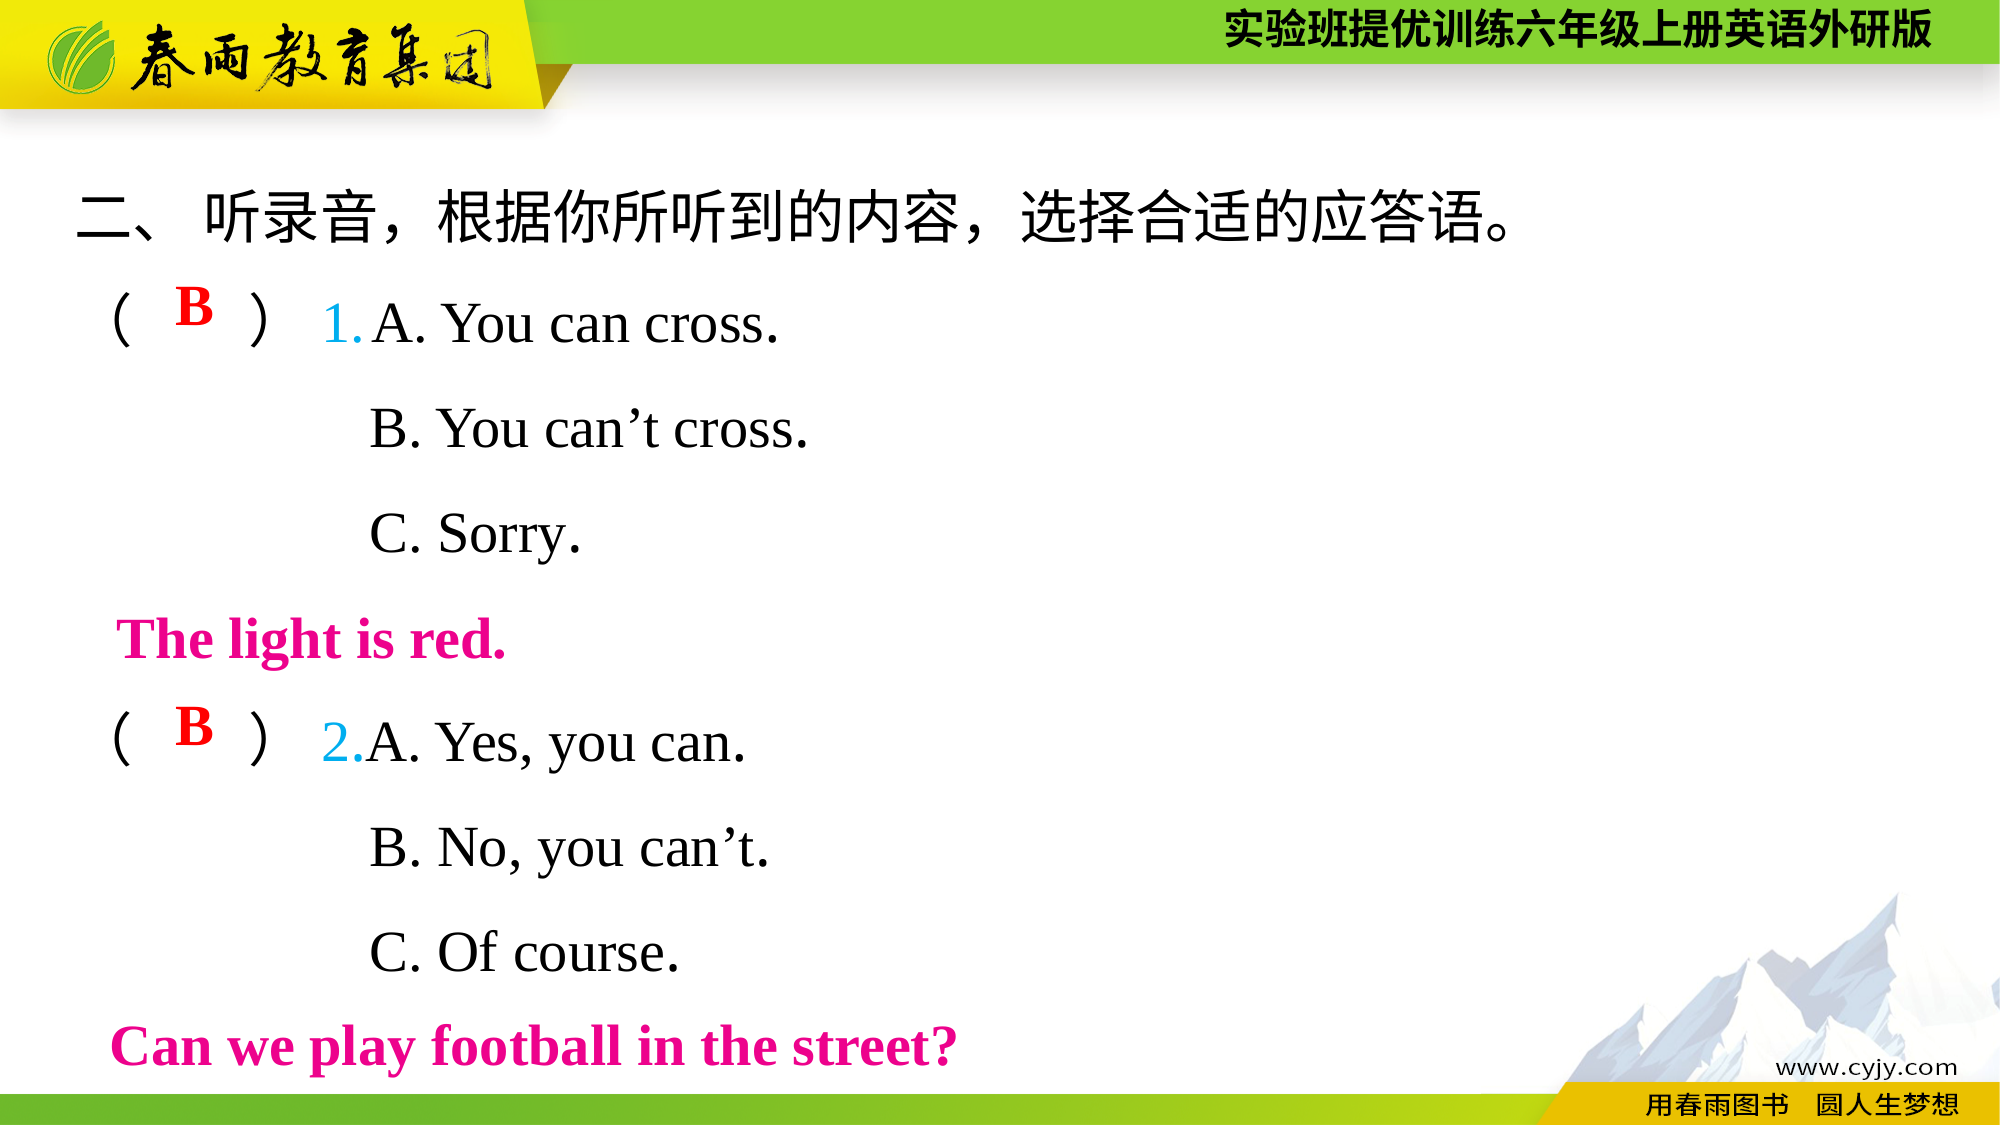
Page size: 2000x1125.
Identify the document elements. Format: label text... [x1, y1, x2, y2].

text_box B [161, 679, 232, 765]
picture [0, 0, 2000, 1125]
list 二、 听录音，根据你所听到的内容，选择合适的应答语。 （ ）1. A. You can cross. B. You can’t cross. C. Sorry. [59, 137, 1944, 564]
text_box （ ）2.A. Yes, you can. B. No, you can’t. C. Of course. [59, 660, 1944, 991]
text_box Can we play football in the street? [94, 964, 1095, 1085]
text_box The light is red. [102, 557, 1102, 660]
text_box B [161, 259, 244, 345]
